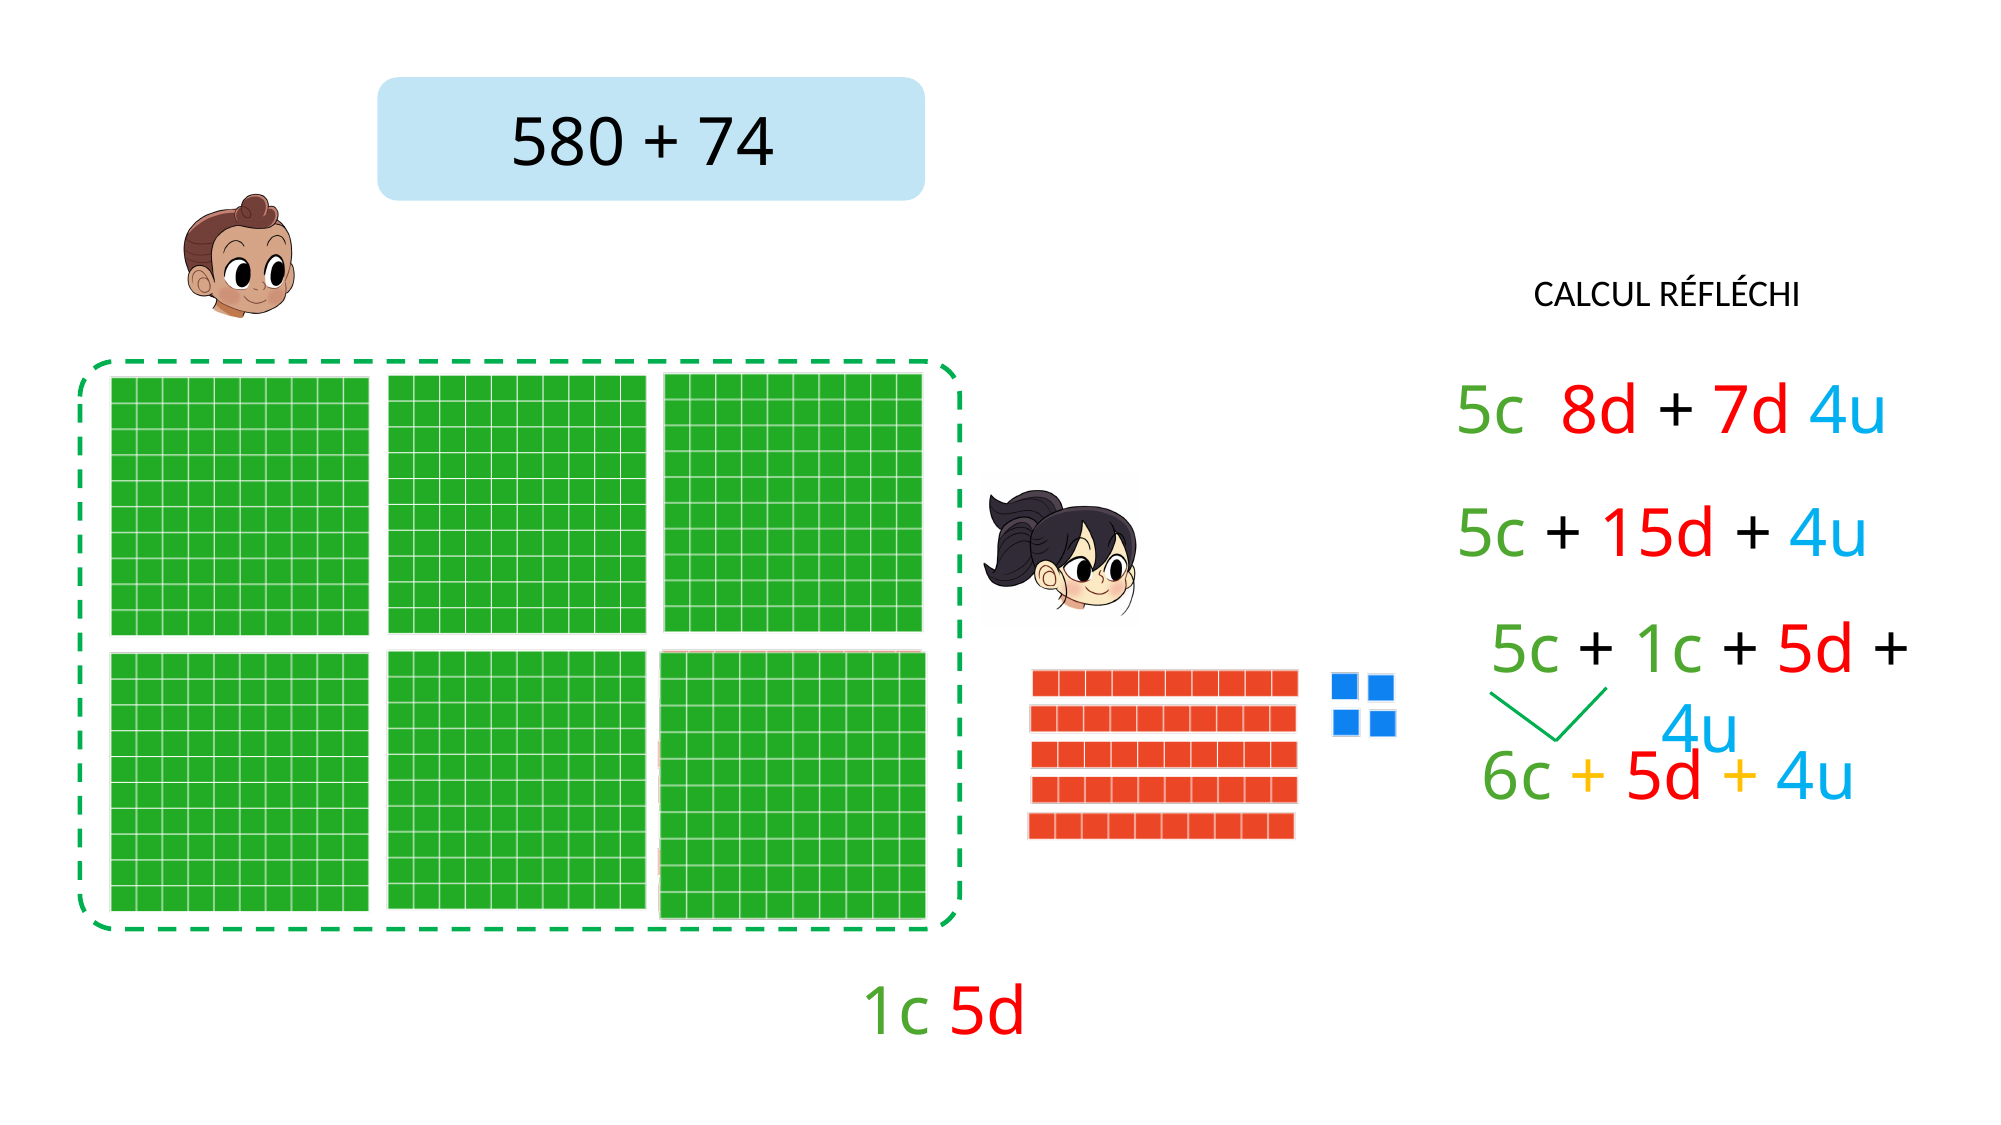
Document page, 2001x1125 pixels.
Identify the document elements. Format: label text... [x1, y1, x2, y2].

picture [173, 190, 304, 320]
text_box 5c + 15d + 4u [1420, 482, 1889, 598]
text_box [1555, 687, 1608, 742]
text_box 5c 8d + 7d 4u [1438, 359, 1907, 454]
text_box 580 + 74 [375, 75, 927, 203]
picture [58, 321, 1449, 973]
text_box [1489, 692, 1557, 742]
text_box [957, 379, 962, 598]
text_box 5c + 1c + 5d + 4u [1449, 598, 1956, 774]
text_box CALCUL RÉFLÉCHI [1519, 261, 1826, 322]
text_box 1c 5d [846, 973, 1179, 1056]
text_box 6c + 5d + 4u [1449, 725, 1920, 820]
